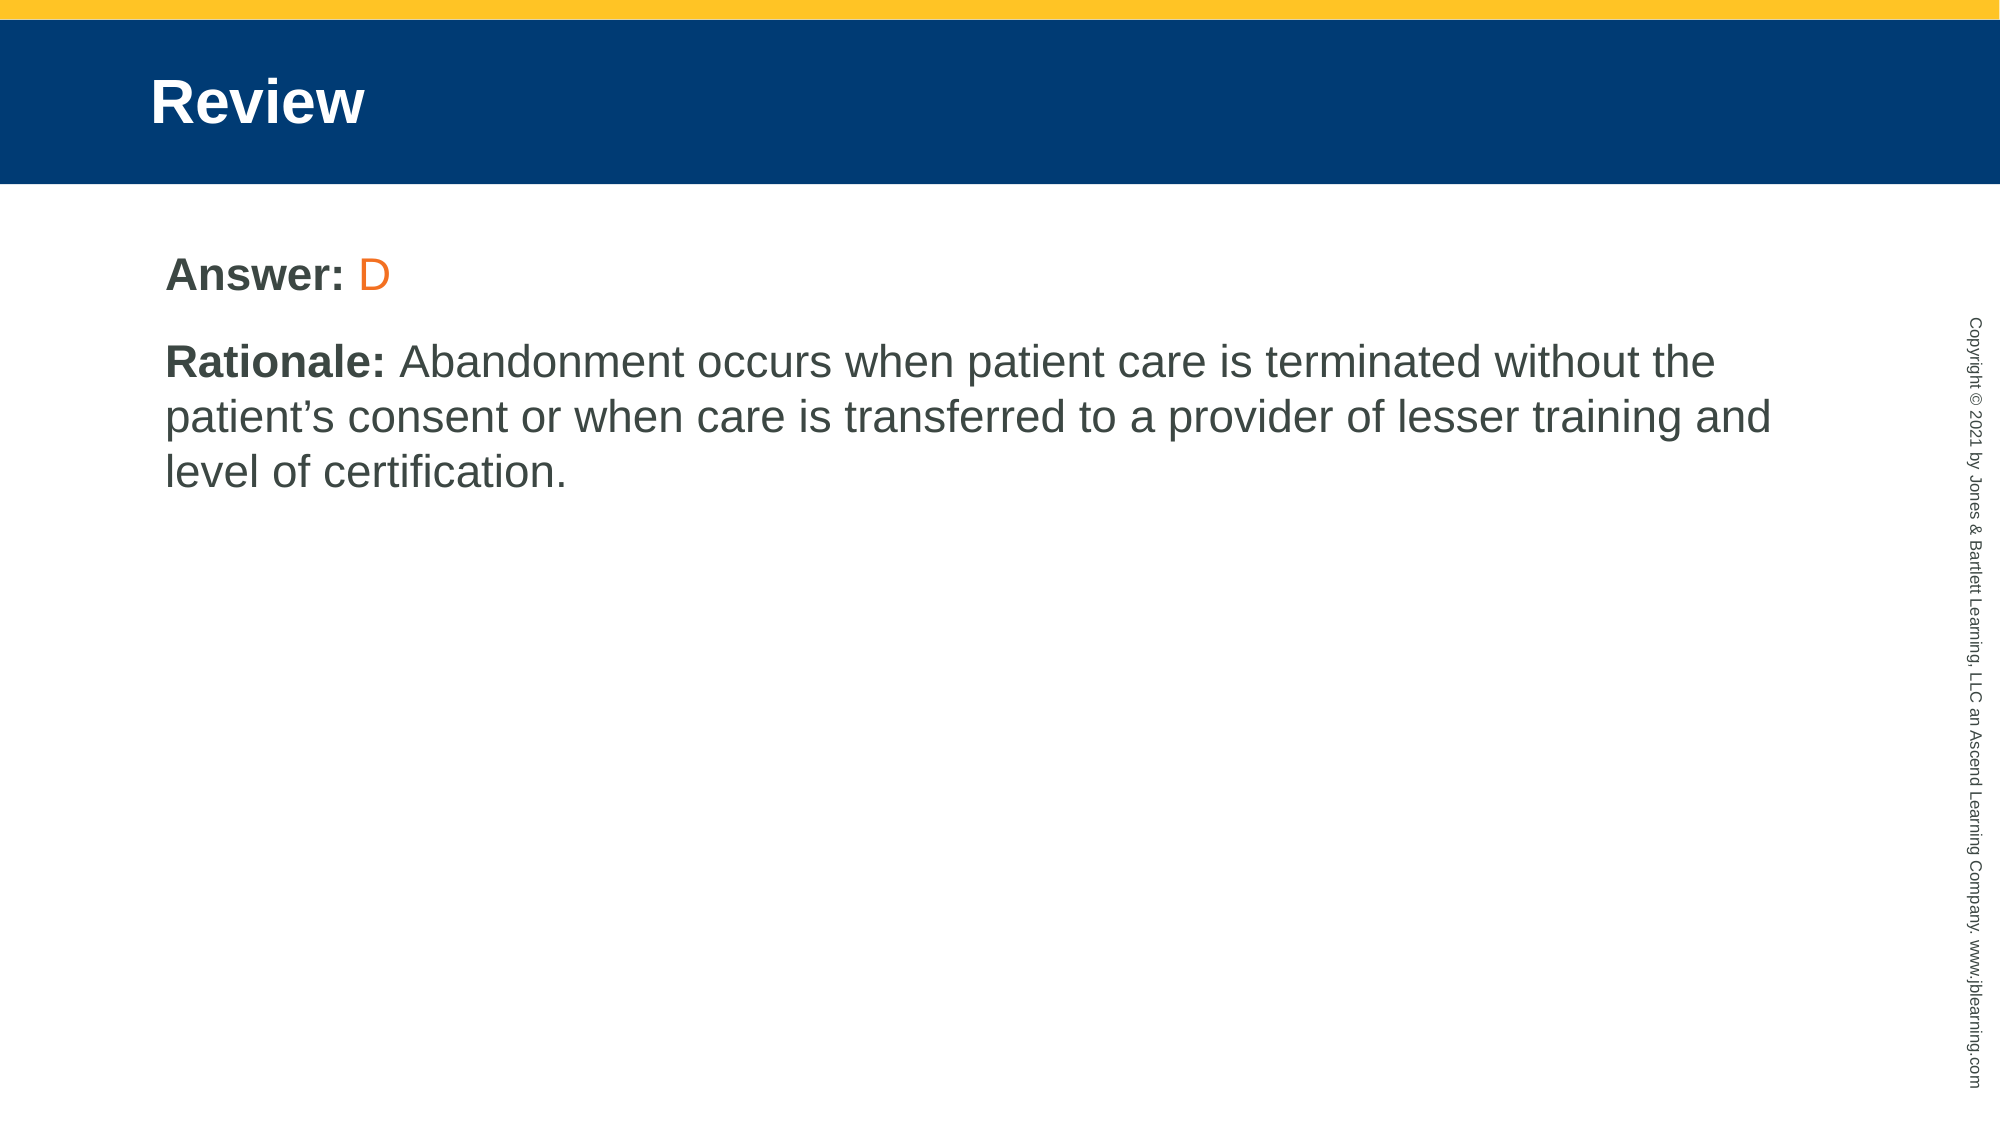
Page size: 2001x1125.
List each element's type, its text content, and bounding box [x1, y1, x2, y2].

list Answer: D Rationale: Abandonment occurs when patient care is terminated without the patient’s consent or when care is transferred to a provider of lesser training and level of certification. [150, 237, 1850, 1025]
title Review [0, 19, 2000, 185]
